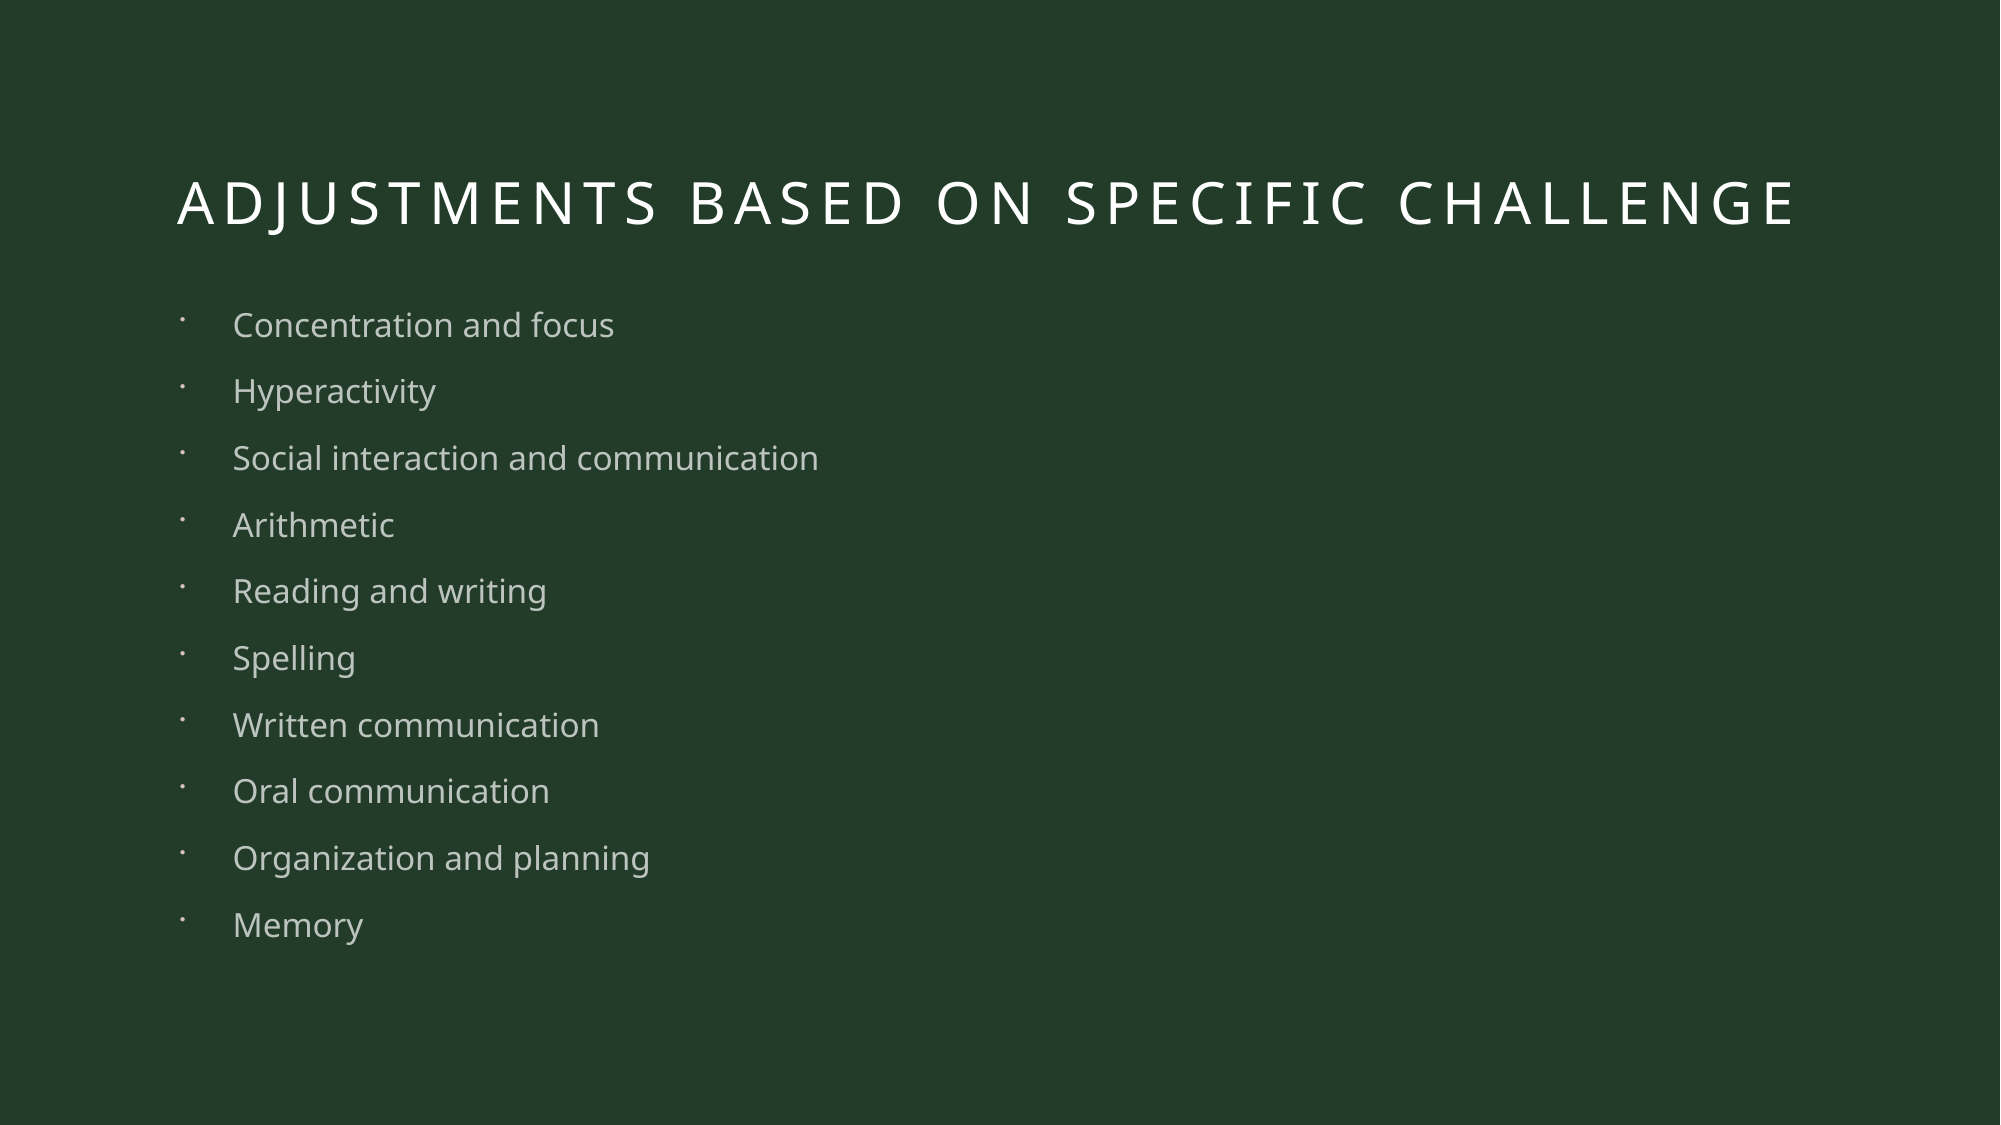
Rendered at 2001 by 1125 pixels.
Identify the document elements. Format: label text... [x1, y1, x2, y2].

title Adjustments based on specific challenge [177, 165, 1822, 274]
list Concentration and focus Hyperactivity Social interaction and communication Arithmetic Reading and writing Spelling Written communication Oral communication Organization and planning Memory [177, 293, 1822, 947]
